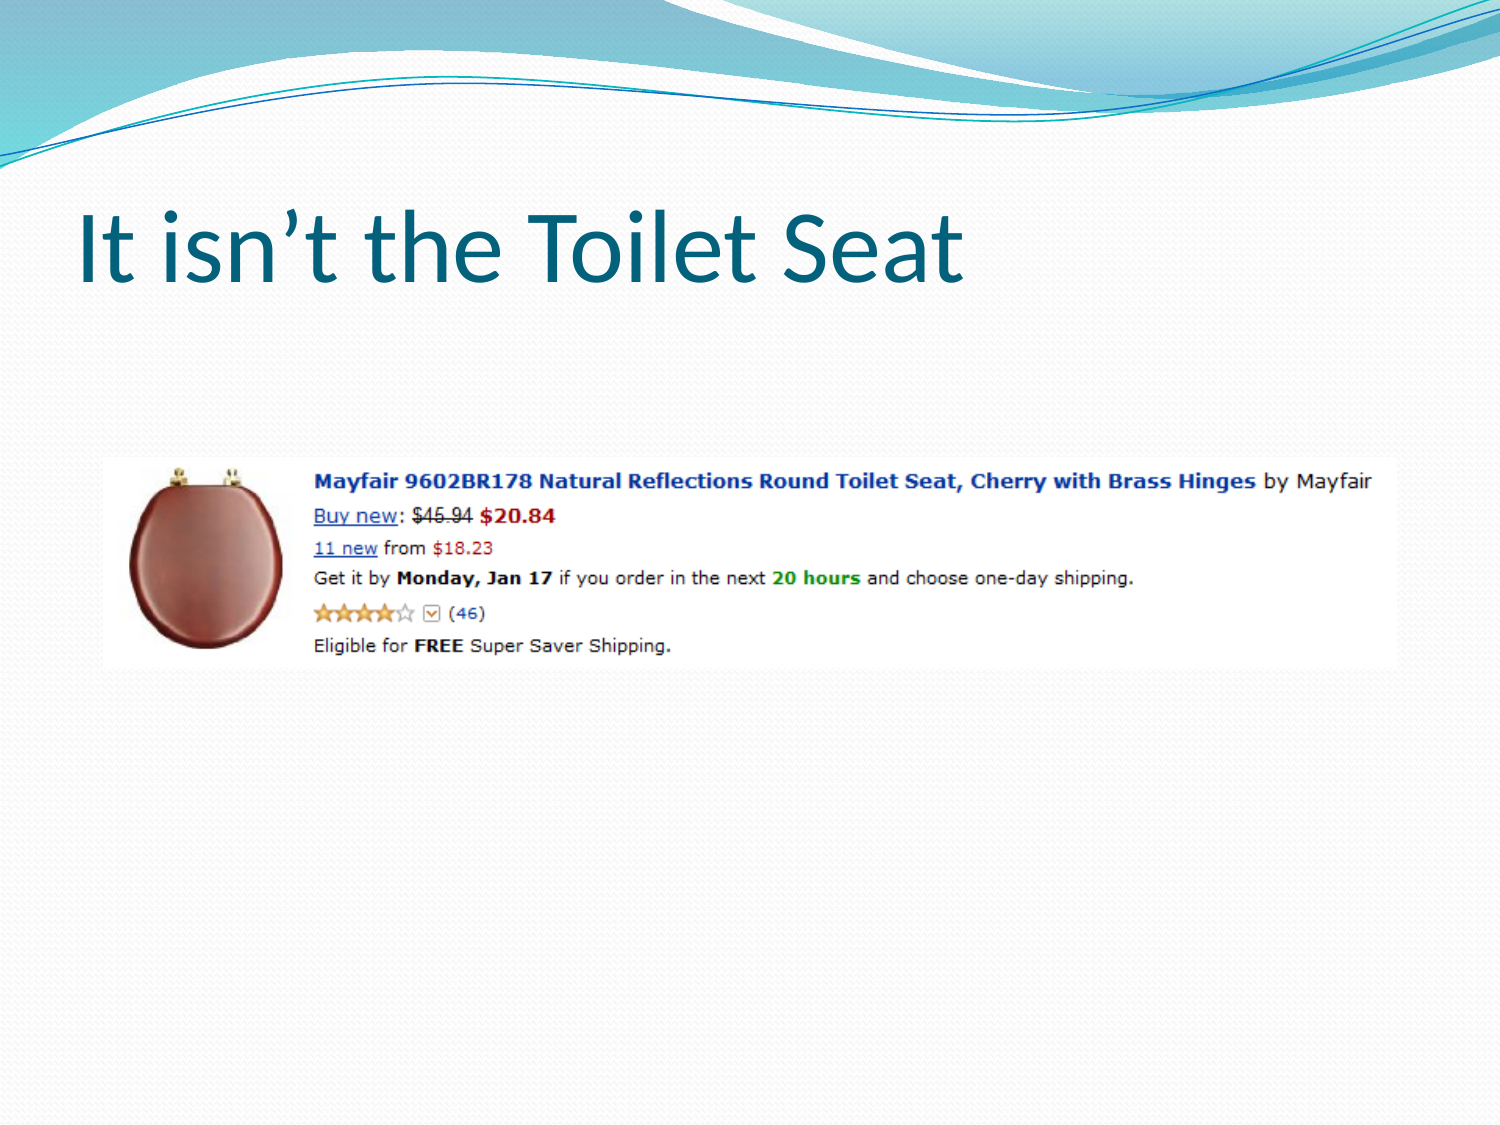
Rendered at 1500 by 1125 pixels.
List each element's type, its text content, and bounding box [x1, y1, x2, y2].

picture [102, 457, 1398, 668]
title It isn’t the Toilet Seat [75, 115, 1425, 303]
